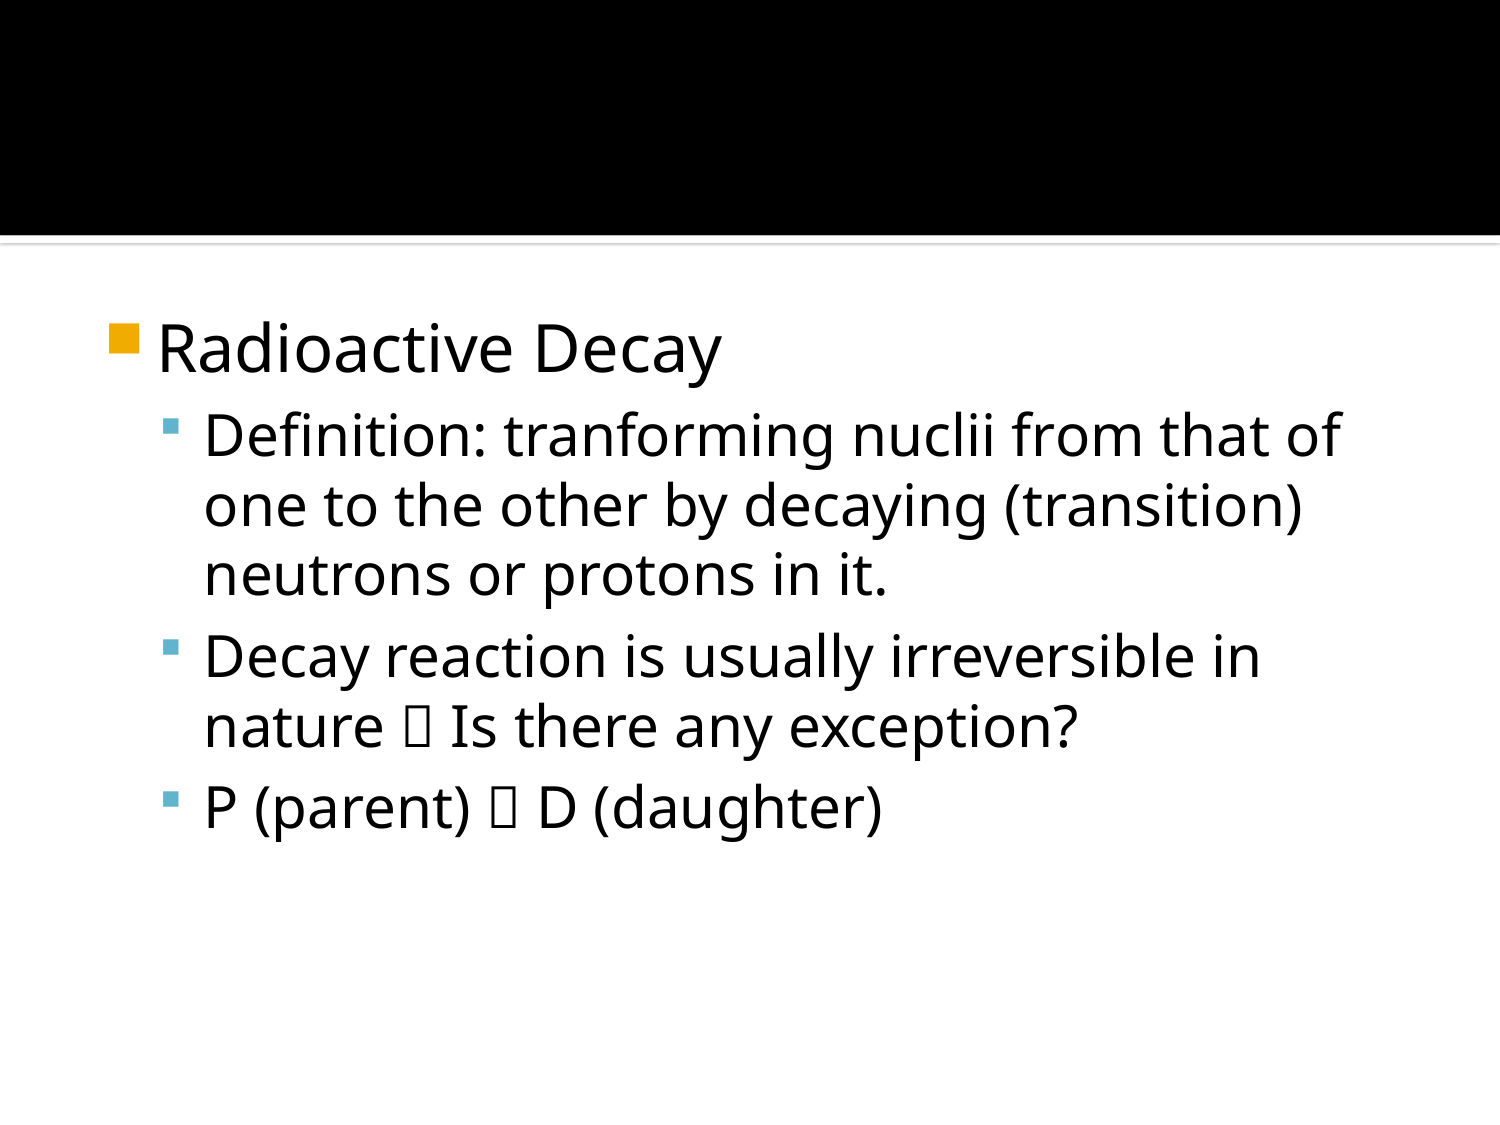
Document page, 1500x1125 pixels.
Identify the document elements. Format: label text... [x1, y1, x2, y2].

list Radioactive Decay Definition: tranforming nuclii from that of one to the other by decaying (transition) neutrons or protons in it. Decay reaction is usually irreversible in nature  Is there any exception? P (parent)  D (daughter) [75, 291, 1425, 1050]
